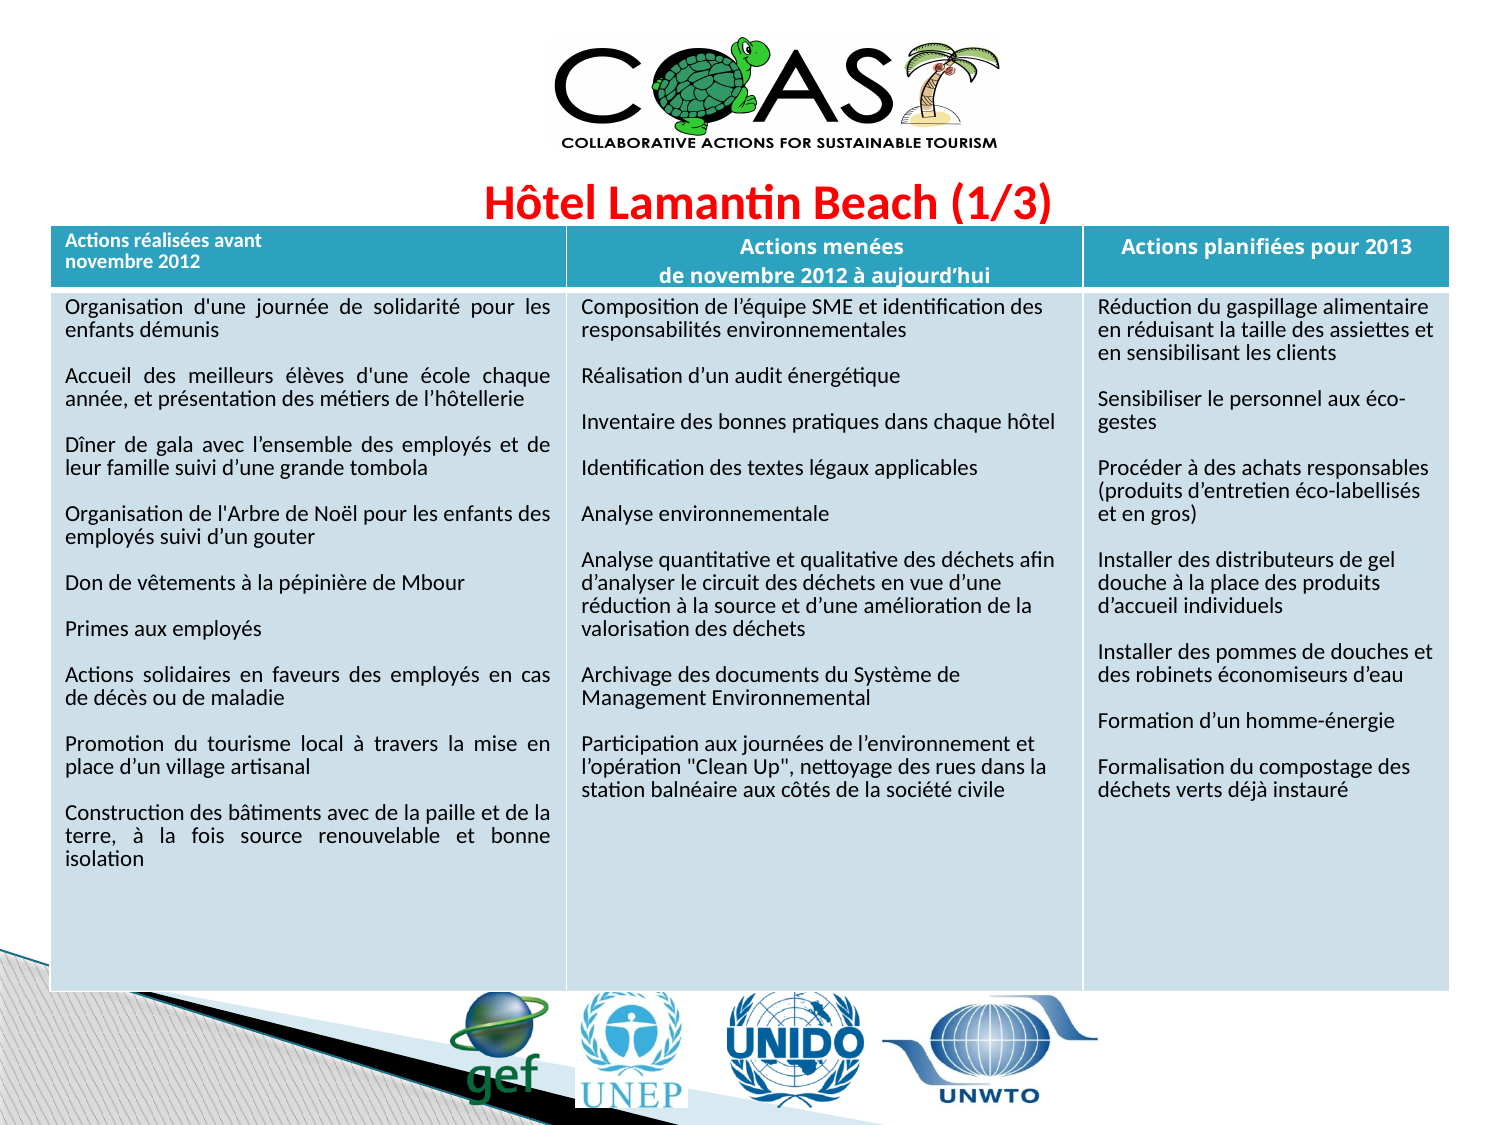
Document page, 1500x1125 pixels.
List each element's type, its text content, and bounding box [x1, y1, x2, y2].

picture [447, 992, 551, 1108]
text_box Hôtel Lamantin Beach (1/3) [87, 162, 1450, 224]
table_header Actions menées de novembre 2012 à aujourd’hui [567, 226, 1082, 287]
table_cell Réduction du gaspillage alimentaire en réduisant la taille des assiettes et en sensibilisant les clients Sensibiliser le personnel aux éco-gestes Procéder à des achats responsables (produits d’entretien éco-labellisés et en gros) Installer des distributeurs de gel douche à la place des produits d’accueil individuels Installer des pommes de douches et des robinets économiseurs d’eau Formation d’un homme-énergie Formalisation du compostage des déchets verts déjà instauré [1084, 293, 1449, 991]
picture [549, 37, 1000, 148]
table_header Actions réalisées avant novembre 2012 [51, 226, 566, 287]
table_cell Composition de l’équipe SME et identification des responsabilités environnementales Réalisation d’un audit énergétique Inventaire des bonnes pratiques dans chaque hôtel Identification des textes légaux applicables Analyse environnementale Analyse quantitative et qualitative des déchets afin d’analyser le circuit des déchets en vue d’une réduction à la source et d’une amélioration de la valorisation des déchets Archivage des documents du Système de Management Environnemental Participation aux journées de l’environnement et l’opération "Clean Up", nettoyage des rues dans la station balnéaire aux côtés de la société civile [567, 293, 1082, 991]
table_header Actions planifiées pour 2013 [1084, 226, 1449, 287]
table_cell Organisation d'une journée de solidarité pour les enfants démunis Accueil des meilleurs élèves d'une école chaque année, et présentation des métiers de l’hôtellerie Dîner de gala avec l’ensemble des employés et de leur famille suivi d’une grande tombola Organisation de l'Arbre de Noël pour les enfants des employés suivi d’un gouter Don de vêtements à la pépinière de Mbour Primes aux employés Actions solidaires en faveurs des employés en cas de décès ou de maladie Promotion du tourisme local à travers la mise en place d’un village artisanal Construction des bâtiments avec de la paille et de la terre, à la fois source renouvelable et bonne isolation [51, 293, 566, 991]
picture [575, 992, 688, 1108]
picture [727, 992, 864, 1108]
picture [877, 992, 1100, 1108]
